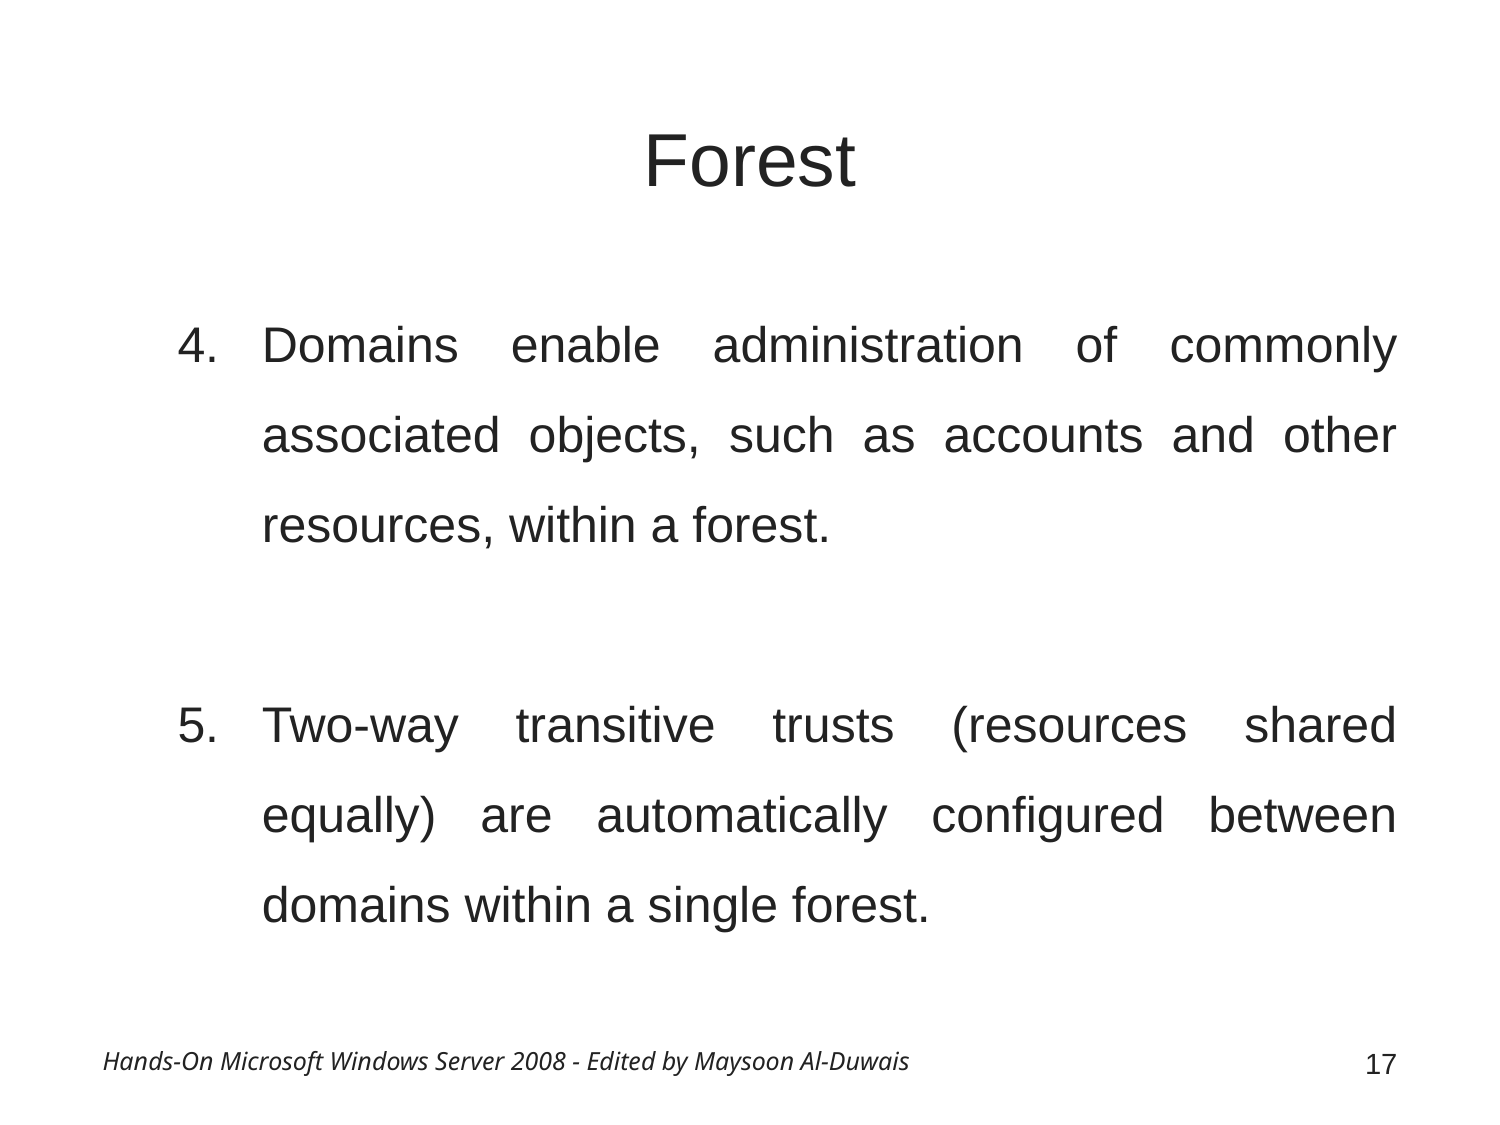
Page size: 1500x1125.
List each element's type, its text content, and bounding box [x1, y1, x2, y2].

list Domains enable administration of commonly associated objects, such as accounts and other resources, within a forest. Two-way transitive trusts (resources shared equally) are automatically configured between domains within a single forest. [87, 274, 1413, 1026]
footer Hands-On Microsoft Windows Server 2008 - Edited by Maysoon Al-Duwais [87, 1037, 1051, 1101]
title Forest [87, 62, 1413, 251]
slide_number 17 [1074, 1037, 1413, 1101]
